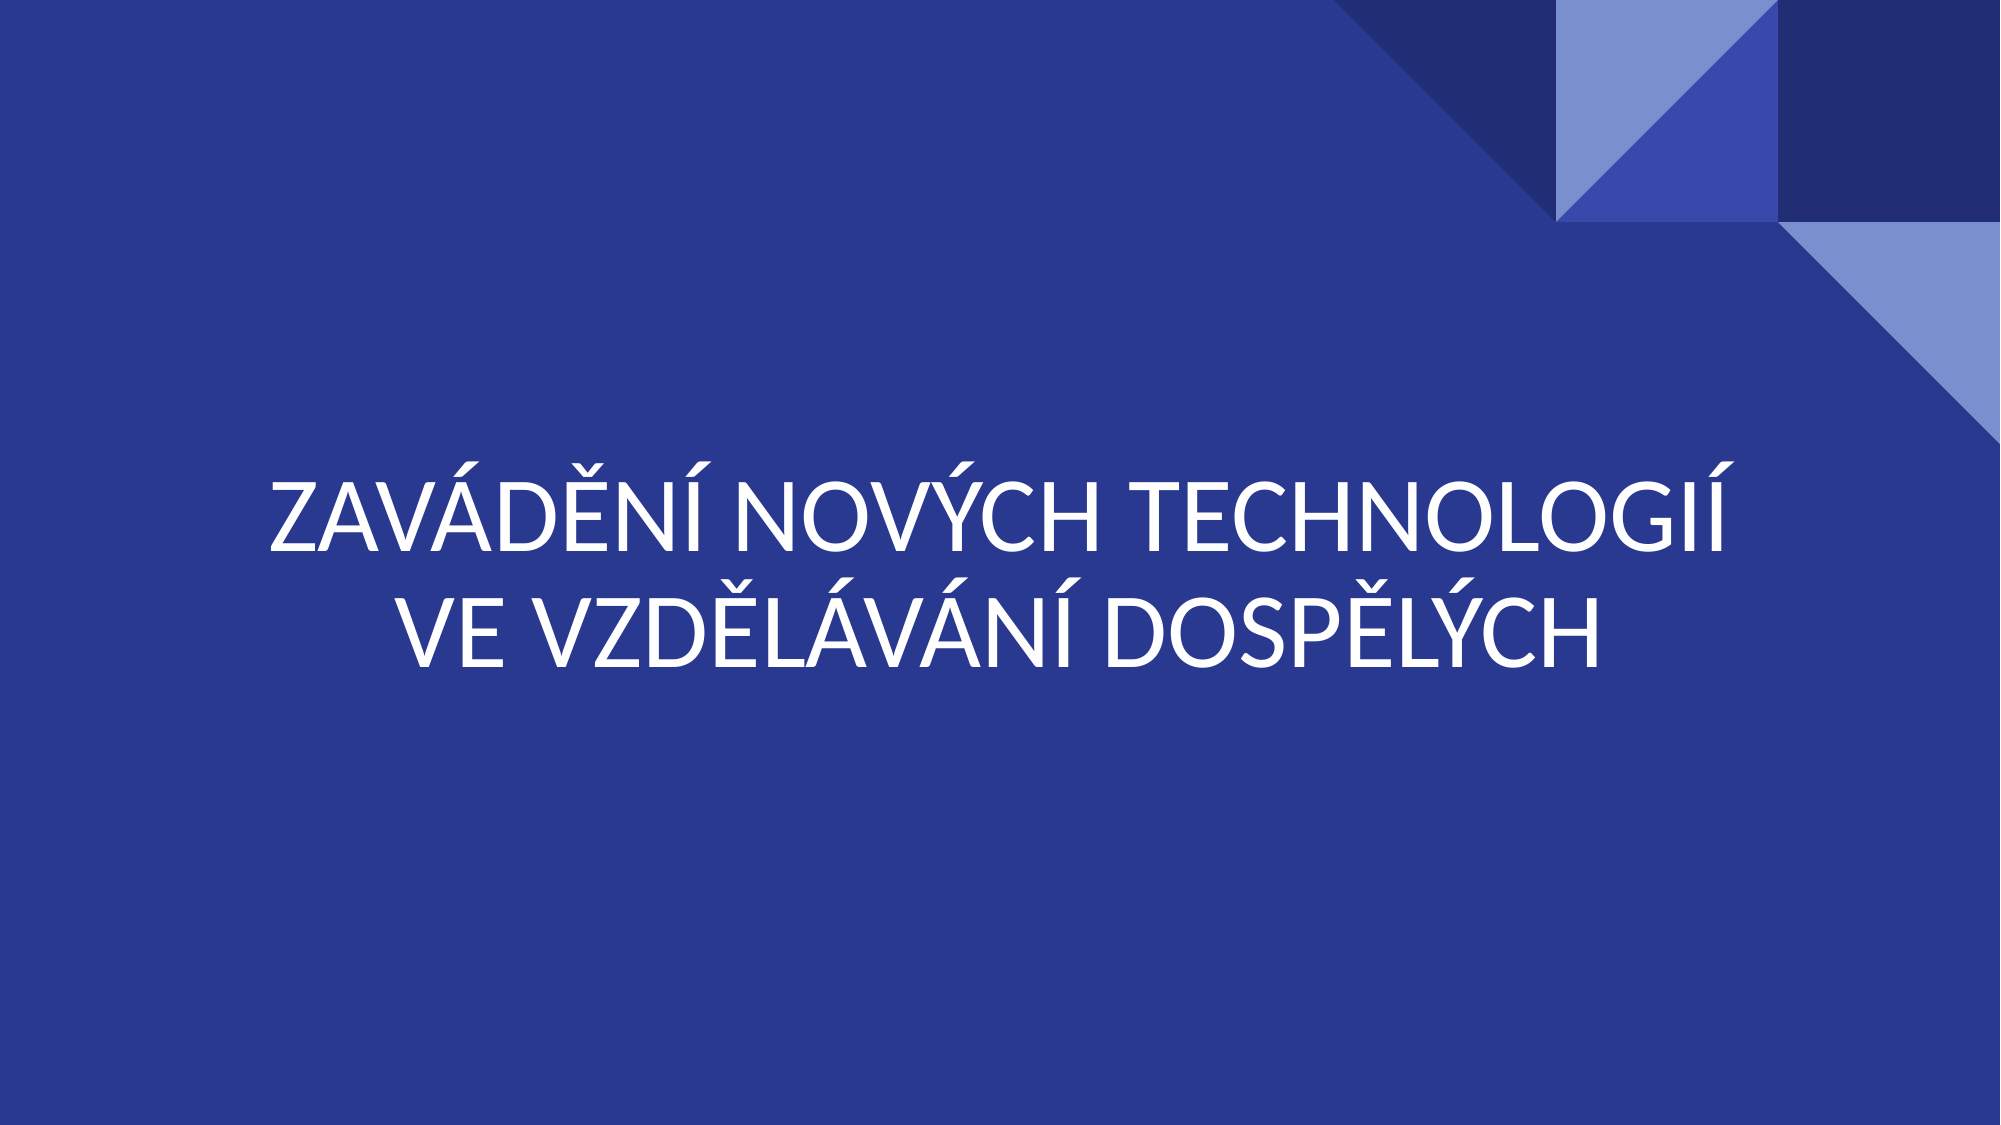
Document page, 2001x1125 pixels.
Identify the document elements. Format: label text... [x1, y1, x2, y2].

title ZAVÁDĚNÍ NOVÝCH TECHNOLOGIÍ VE VZDĚLÁVÁNÍ DOSPĚLÝCH [249, 363, 1750, 699]
